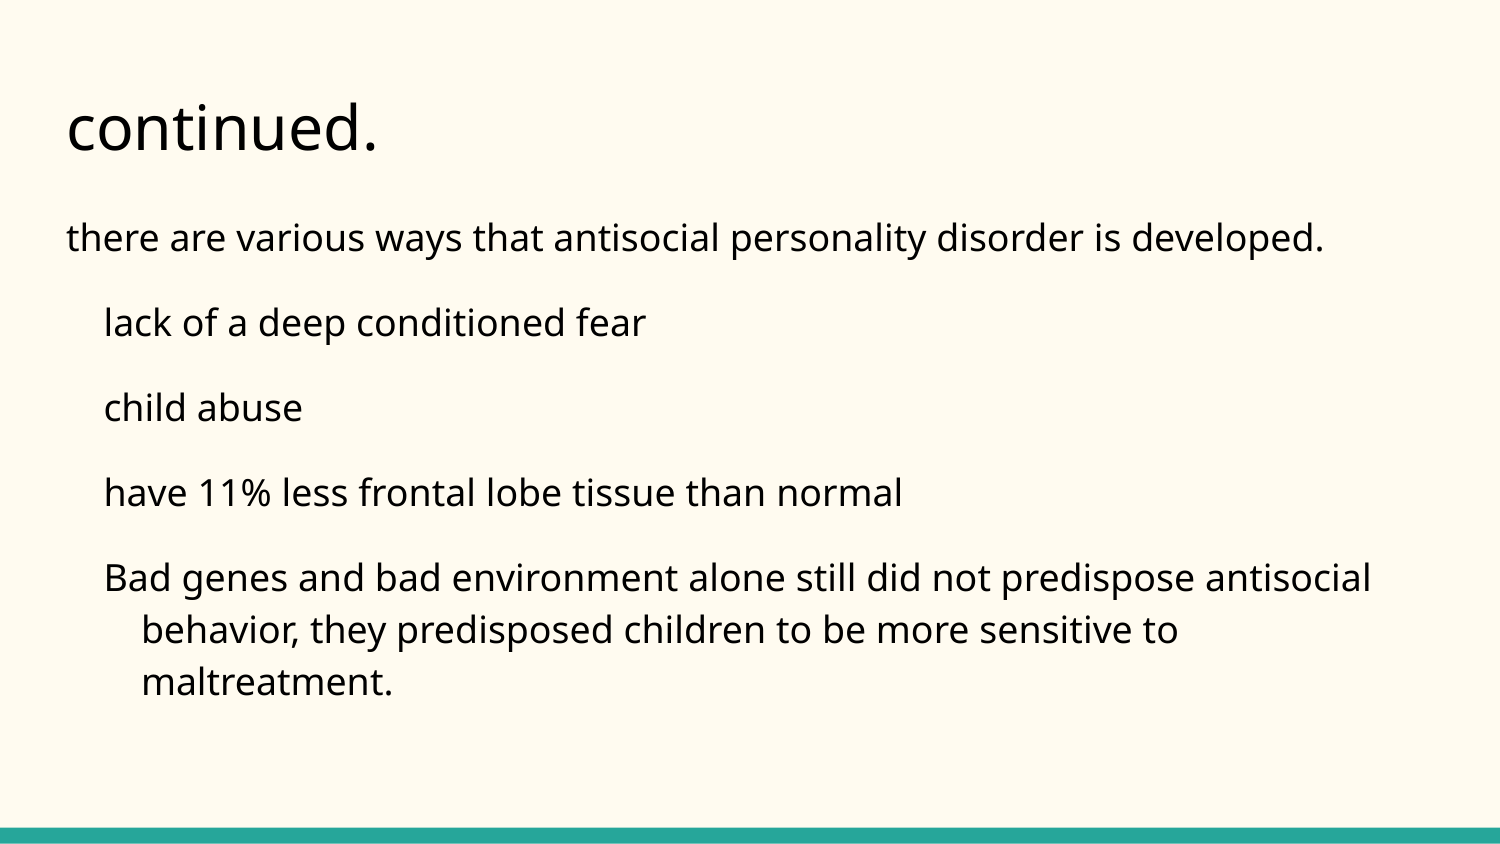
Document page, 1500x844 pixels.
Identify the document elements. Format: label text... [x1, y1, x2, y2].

list there are various ways that antisocial personality disorder is developed. lack of a deep conditioned fear child abuse have 11% less frontal lobe tissue than normal Bad genes and bad environment alone still did not predispose antisocial behavior, they predisposed children to be more sensitive to maltreatment. [51, 192, 1449, 750]
title continued. [51, 72, 1449, 174]
